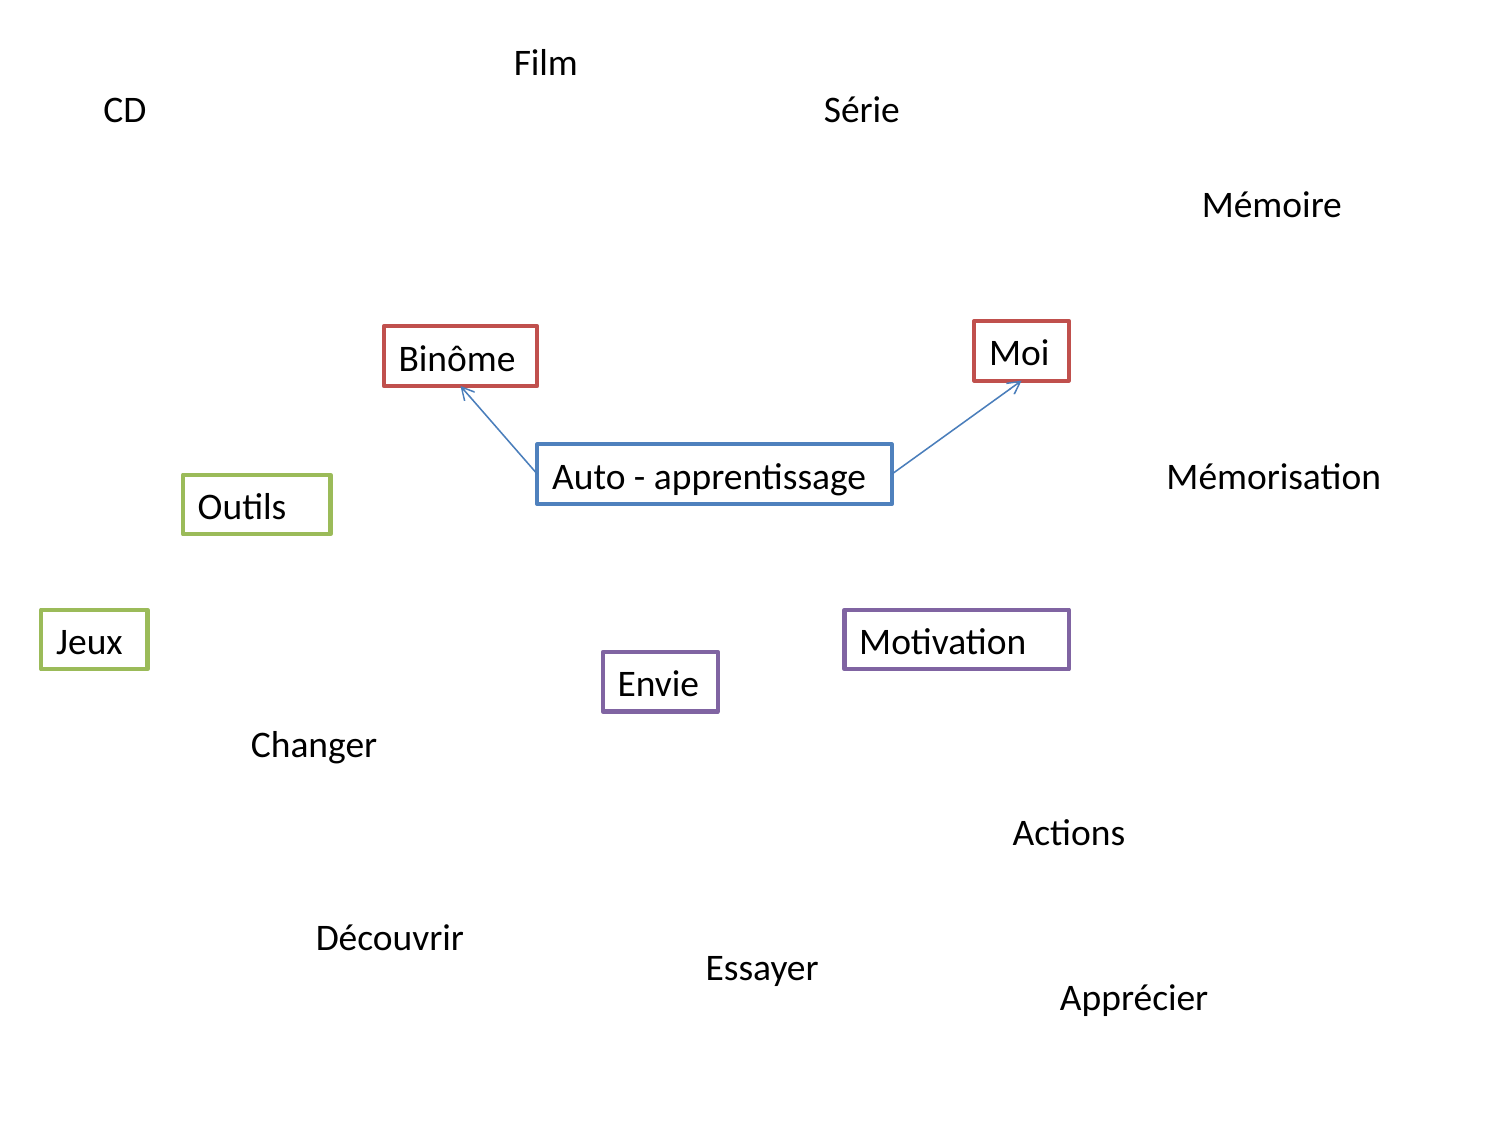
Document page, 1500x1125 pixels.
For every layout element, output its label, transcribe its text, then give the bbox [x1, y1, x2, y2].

text_box Auto - apprentissage [535, 442, 894, 506]
text_box Envie [601, 650, 720, 714]
text_box CD [88, 78, 384, 138]
text_box Découvrir [301, 905, 625, 965]
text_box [891, 381, 1022, 475]
text_box Série [808, 78, 1069, 138]
text_box Mémoire [1187, 172, 1365, 233]
text_box Changer [236, 712, 431, 773]
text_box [460, 386, 538, 475]
text_box Essayer [690, 935, 1105, 996]
text_box Apprécier [1045, 965, 1288, 1026]
text_box Actions [998, 800, 1276, 860]
text_box Binôme [382, 324, 539, 388]
text_box Moi [972, 319, 1071, 383]
text_box Outils [181, 473, 333, 536]
text_box Film [498, 30, 750, 91]
text_box Jeux [39, 608, 150, 671]
text_box Motivation [842, 608, 1071, 671]
text_box Mémorisation [1151, 444, 1424, 505]
